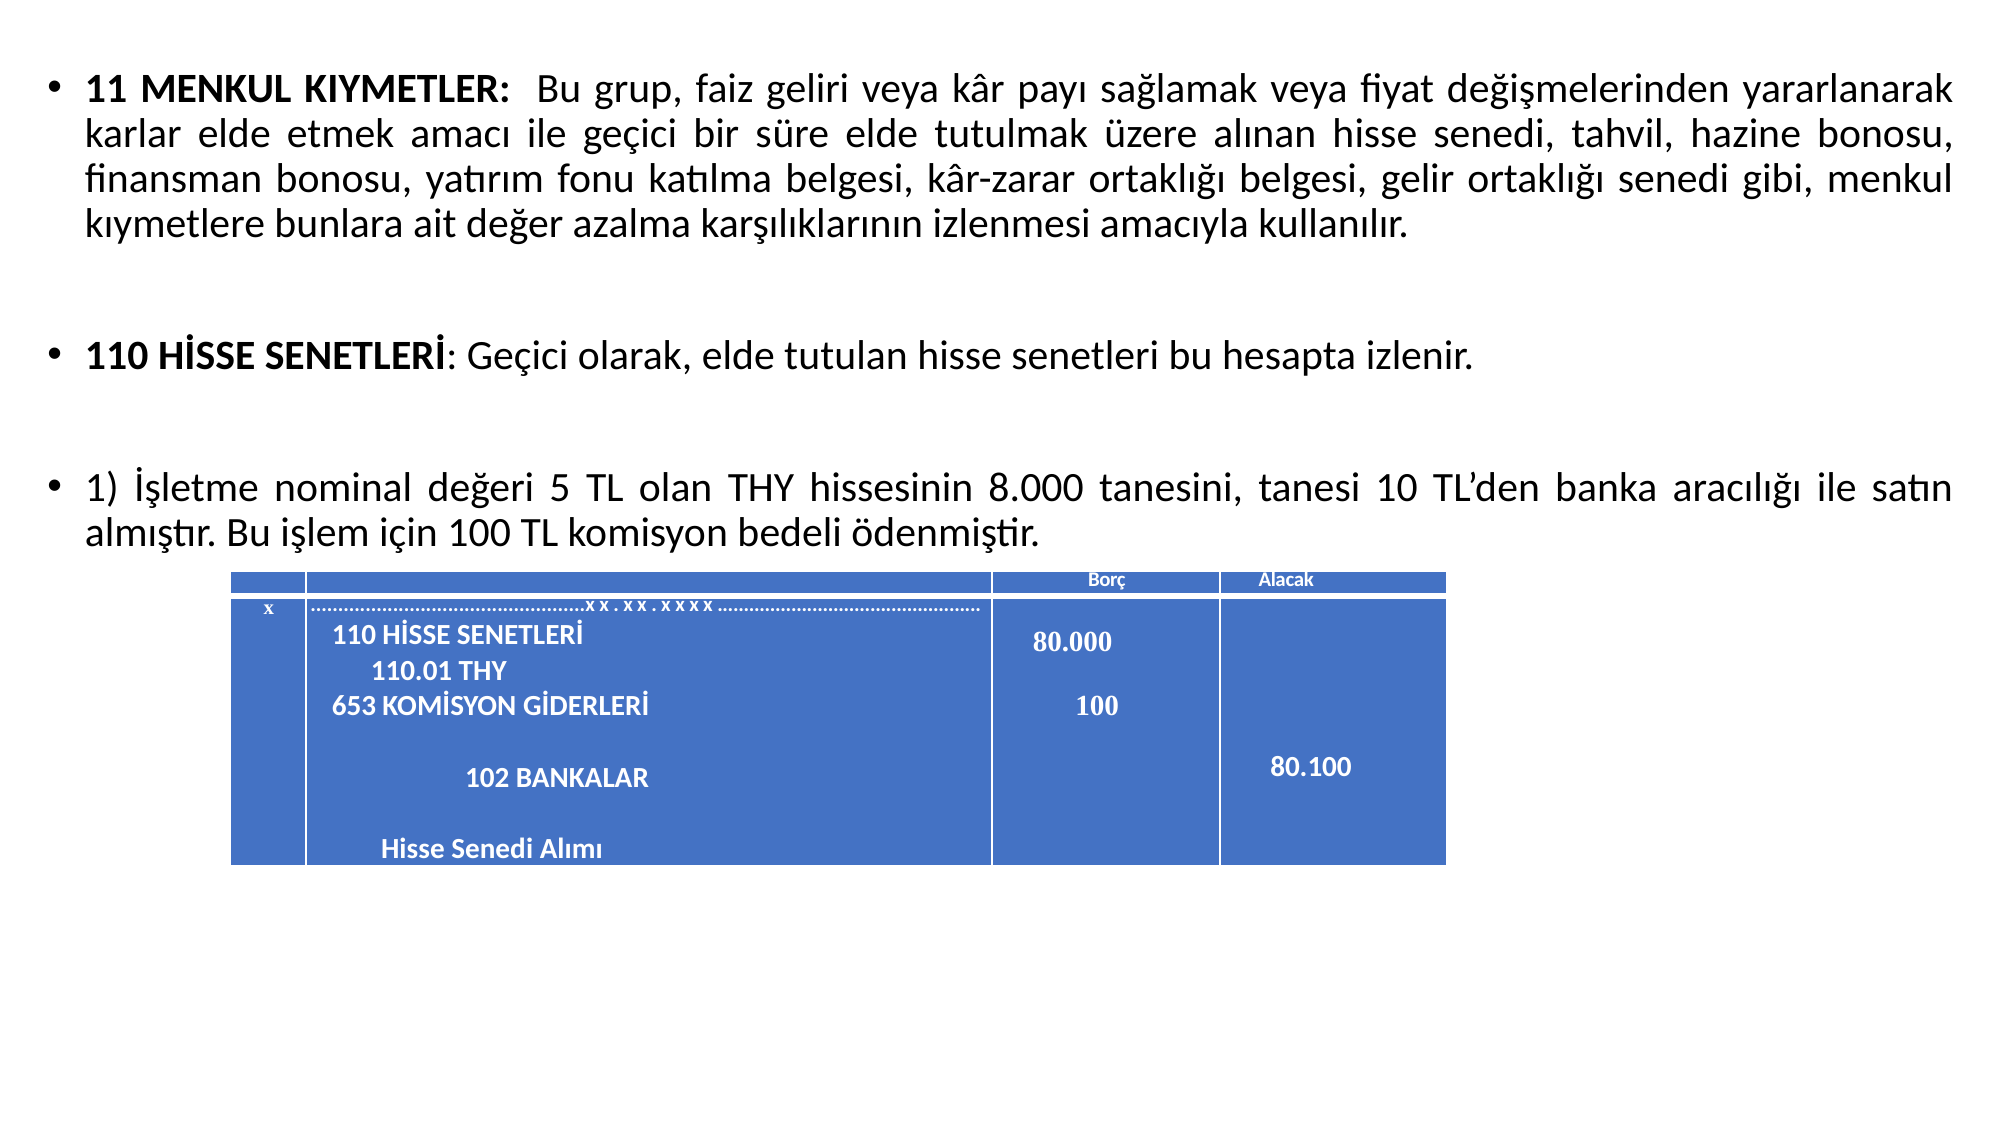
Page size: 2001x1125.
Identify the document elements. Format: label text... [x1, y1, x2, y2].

table_header Alacak [1221, 572, 1446, 593]
table_header Borç [993, 572, 1219, 593]
table_cell ..................................................xx.xx.xxxx.................................................. 110 HİSSE SENETLERİ 110.01 THY 653 KOMİSYON GİDERLERİ 102 BANKALAR Hisse Senedi Alımı [307, 599, 991, 865]
table_header [231, 572, 305, 593]
list 11 MENKUL KIYMETLER: Bu grup, faiz geliri veya kâr payı sağlamak veya fiyat değişmelerinden yararlanarak karlar elde etmek amacı ile geçici bir süre elde tutulmak üzere alınan hisse senedi, tahvil, hazine bonosu, finansman bonosu, yatırım fonu katılma belgesi, kâr-zarar ortaklığı belgesi, gelir ortaklığı senedi gibi, menkul kıymetlere bunlara ait değer azalma karşılıklarının izlenmesi amacıyla kullanılır. 110 HİSSE SENETLERİ: Geçici olarak, elde tutulan hisse senetleri bu hesapta izlenir. 1) İşletme nominal değeri 5 TL olan THY hissesinin 8.000 tanesini, tanesi 10 TL’den banka aracılığı ile satın almıştır. Bu işlem için 100 TL komisyon bedeli ödenmiştir. [32, 58, 1970, 1083]
table_header [307, 572, 991, 593]
table_cell x [231, 599, 305, 865]
table_cell 80.000 100 [993, 599, 1219, 865]
table_cell 80.100 [1221, 599, 1446, 865]
